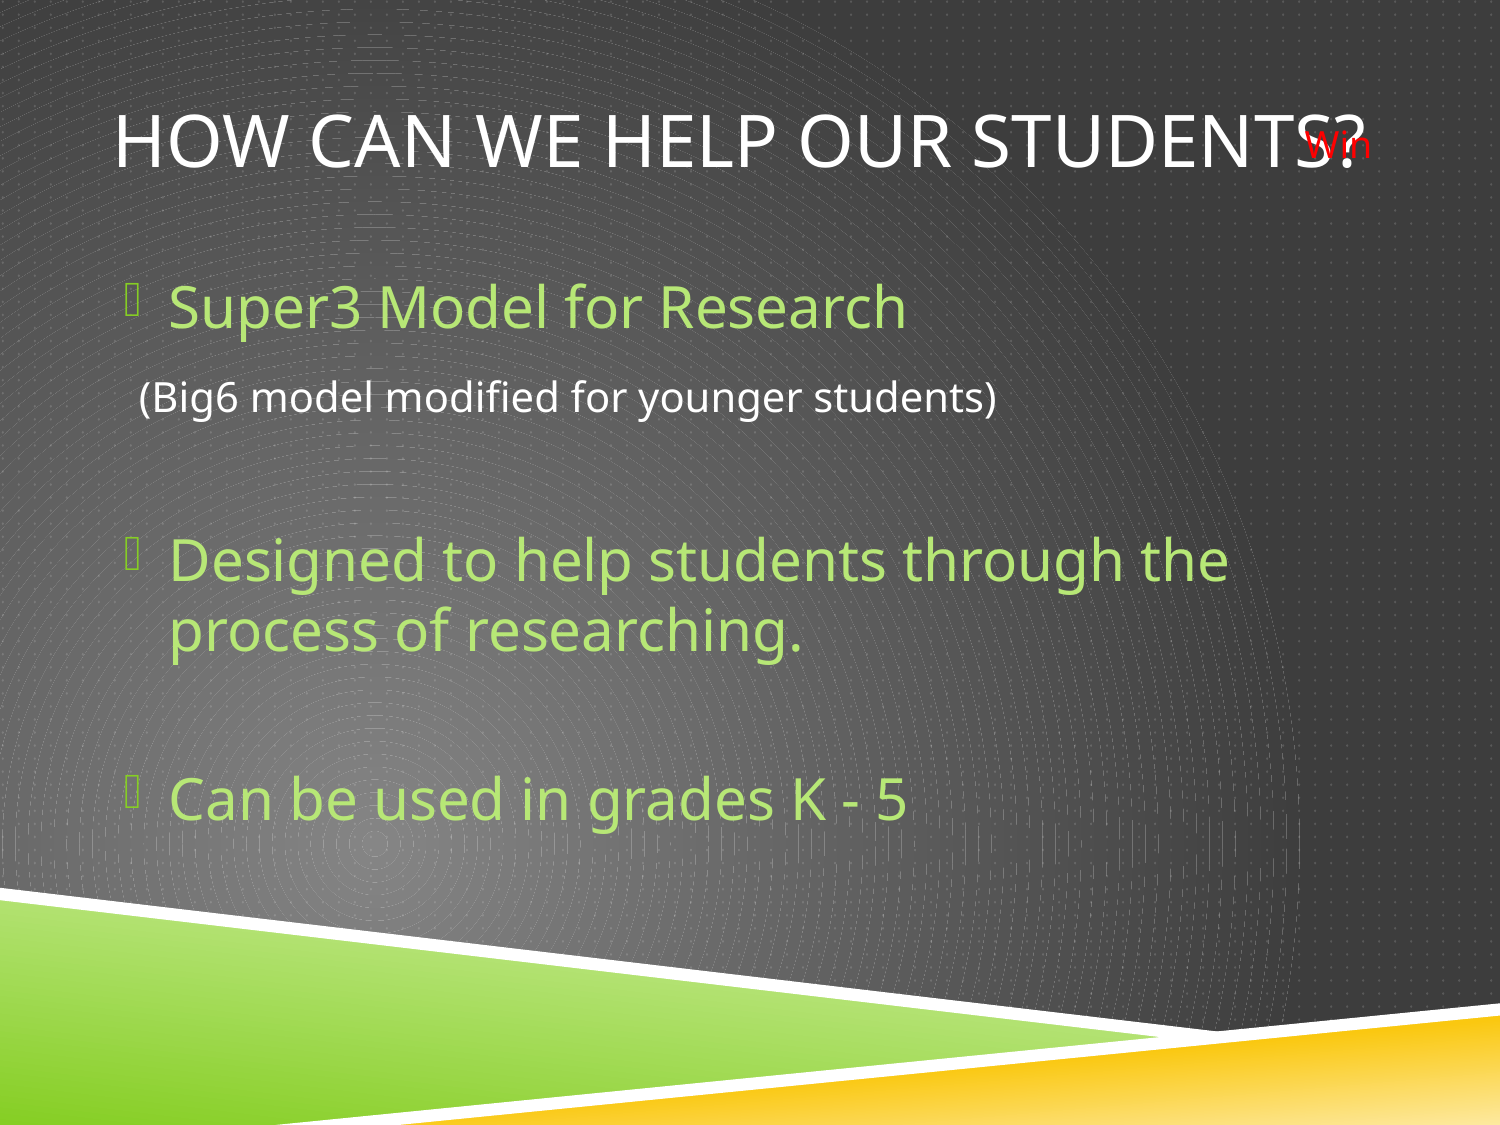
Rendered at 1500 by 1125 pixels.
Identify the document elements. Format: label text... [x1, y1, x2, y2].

text_box Win [1289, 113, 1388, 173]
title How can we help our students? [112, 45, 1388, 233]
list Super3 Model for Research (Big6 model modified for younger students) Designed to help students through the process of researching. Can be used in grades K - 5 [112, 262, 1388, 875]
